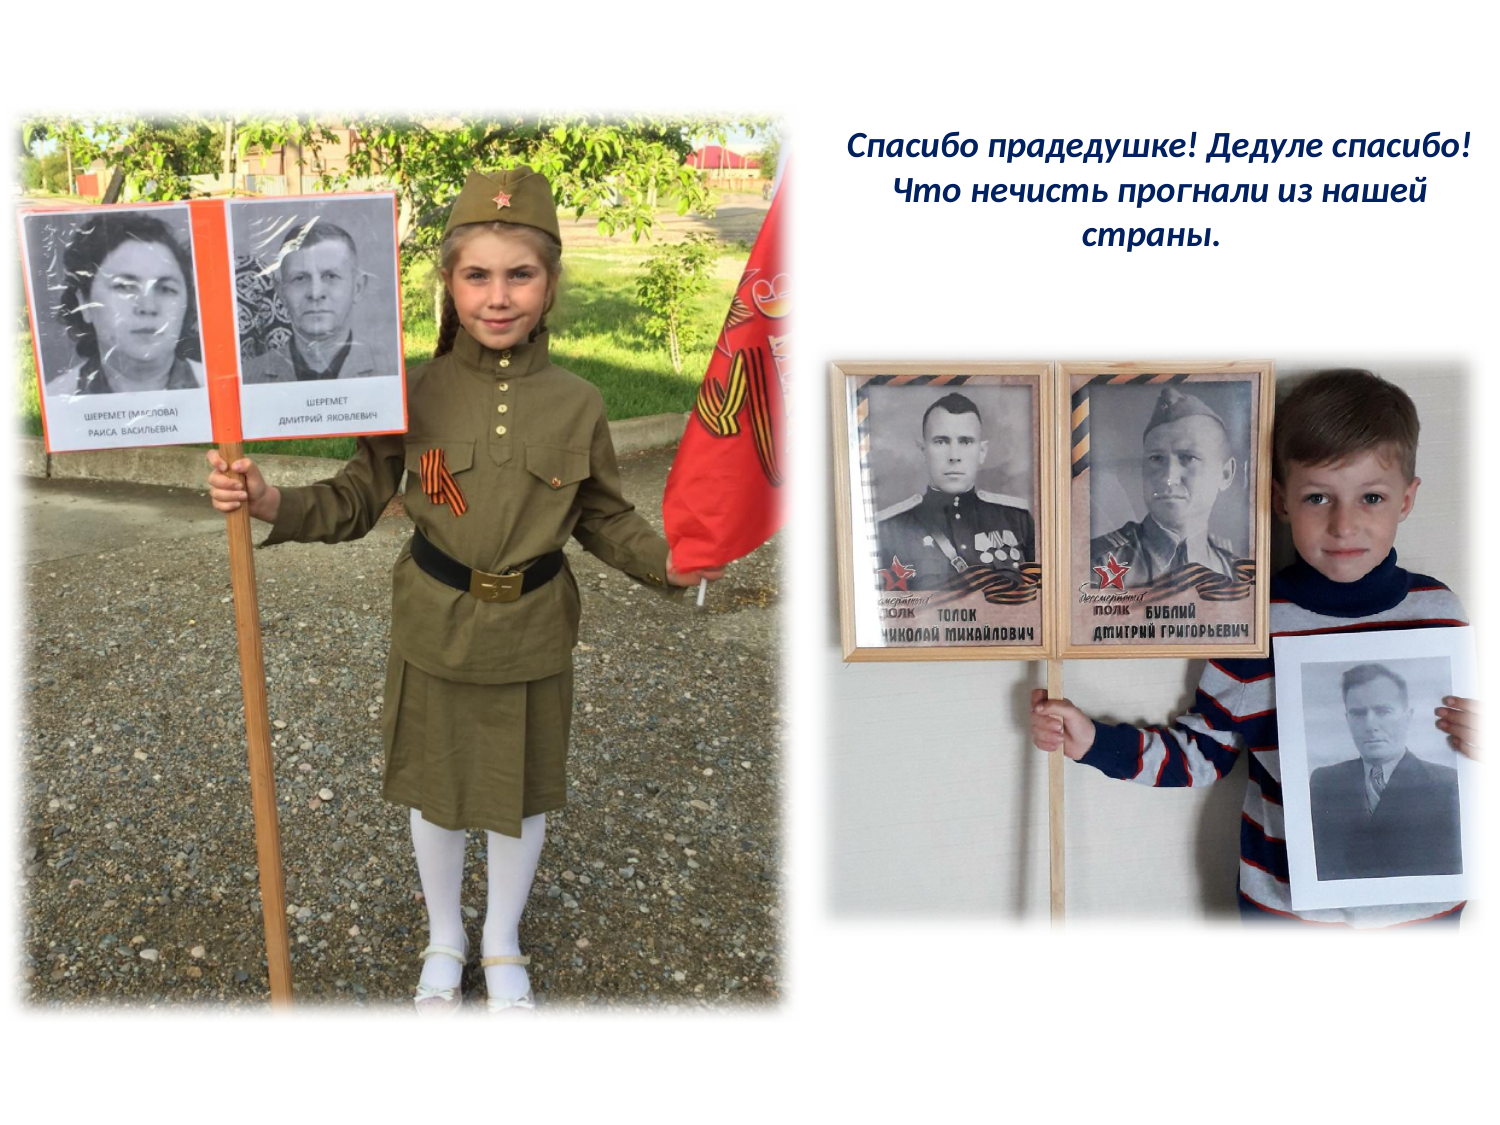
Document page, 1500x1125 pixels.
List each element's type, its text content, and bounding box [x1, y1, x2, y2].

title Спасибо прадедушке! Дедуле спасибо! Что нечисть прогнали из нашей страны. [820, 93, 1500, 282]
picture [807, 343, 1487, 938]
picture [6, 105, 799, 1022]
